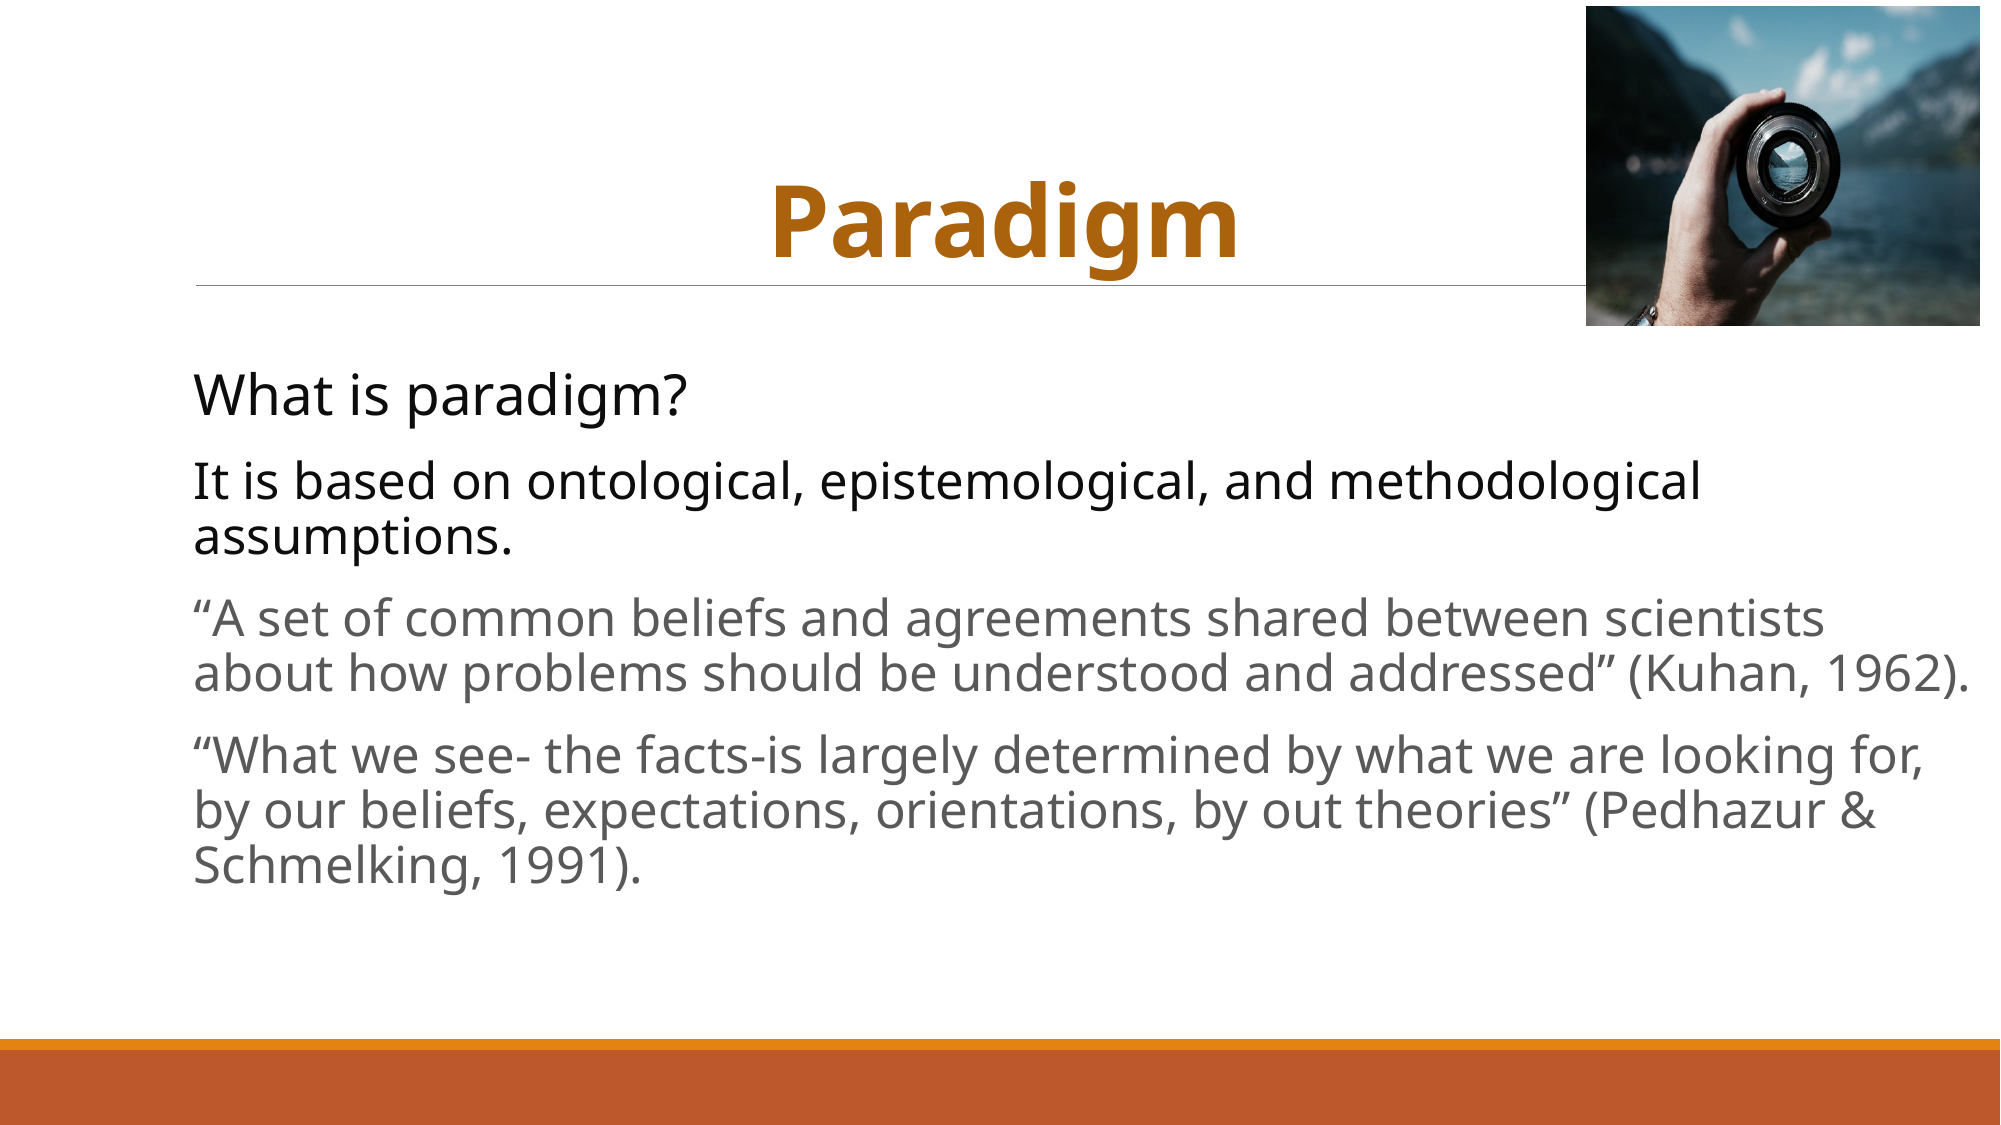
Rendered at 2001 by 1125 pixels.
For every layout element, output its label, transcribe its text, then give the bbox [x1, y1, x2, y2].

picture [1586, 5, 1981, 327]
title Paradigm [180, 47, 1583, 285]
list What is paradigm? It is based on ontological, epistemological, and methodological assumptions. “A set of common beliefs and agreements shared between scientists about how problems should be understood and addressed” (Kuhan, 1962). “What we see- the facts-is largely determined by what we are looking for, by our beliefs, expectations, orientations, by out theories” (Pedhazur & Schmelking, 1991). P [180, 285, 1980, 1040]
